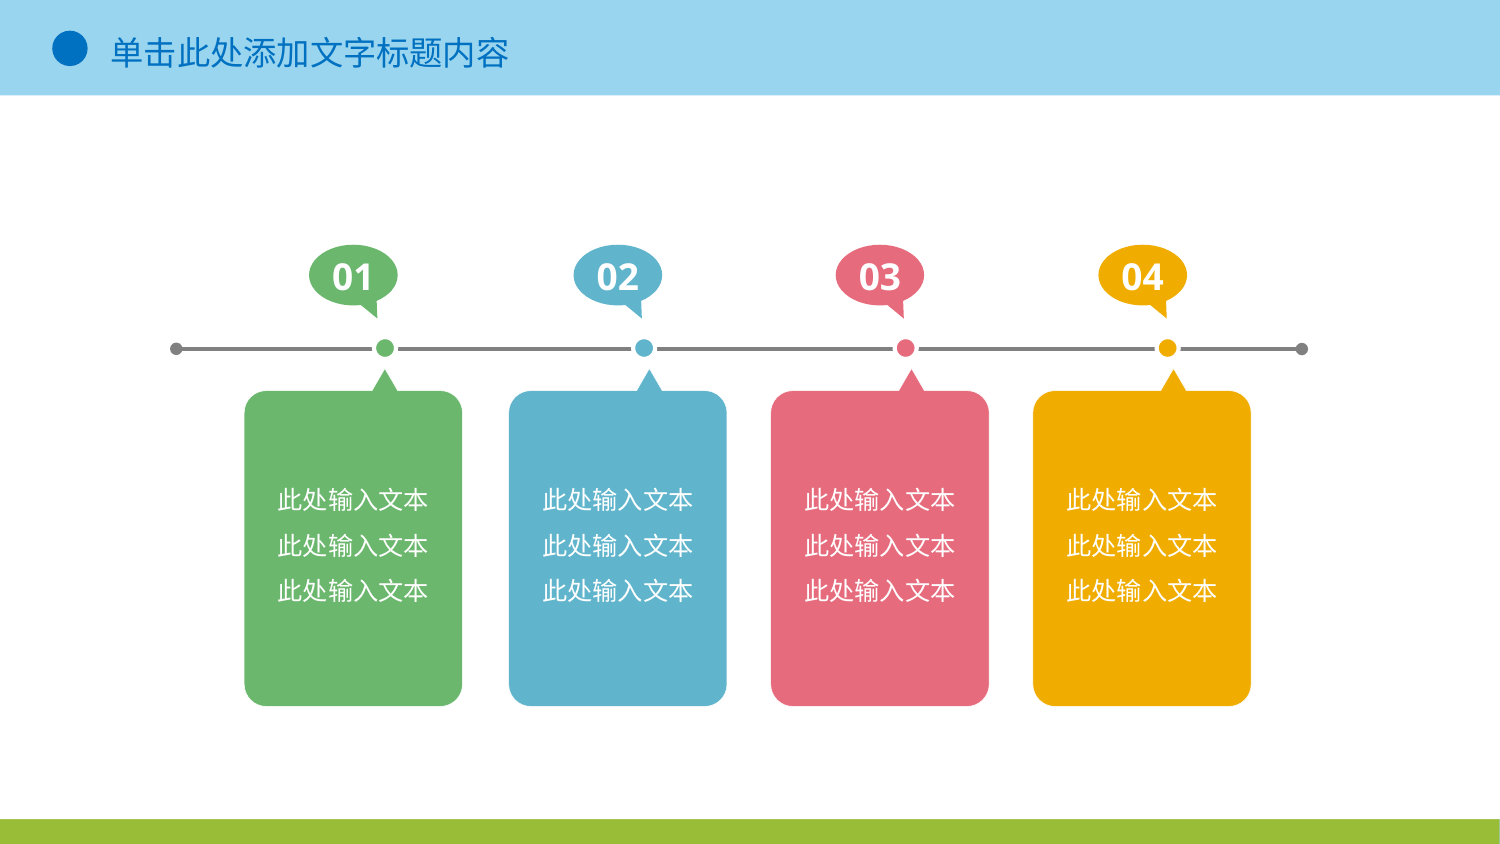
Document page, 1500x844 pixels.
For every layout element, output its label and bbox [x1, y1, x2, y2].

text_box [770, 244, 990, 707]
text_box [508, 244, 728, 707]
picture [0, 820, 1500, 844]
picture [0, 0, 1500, 95]
text_box [170, 342, 238, 356]
text_box [1256, 342, 1309, 356]
text_box [243, 244, 463, 707]
text_box [1032, 244, 1252, 707]
